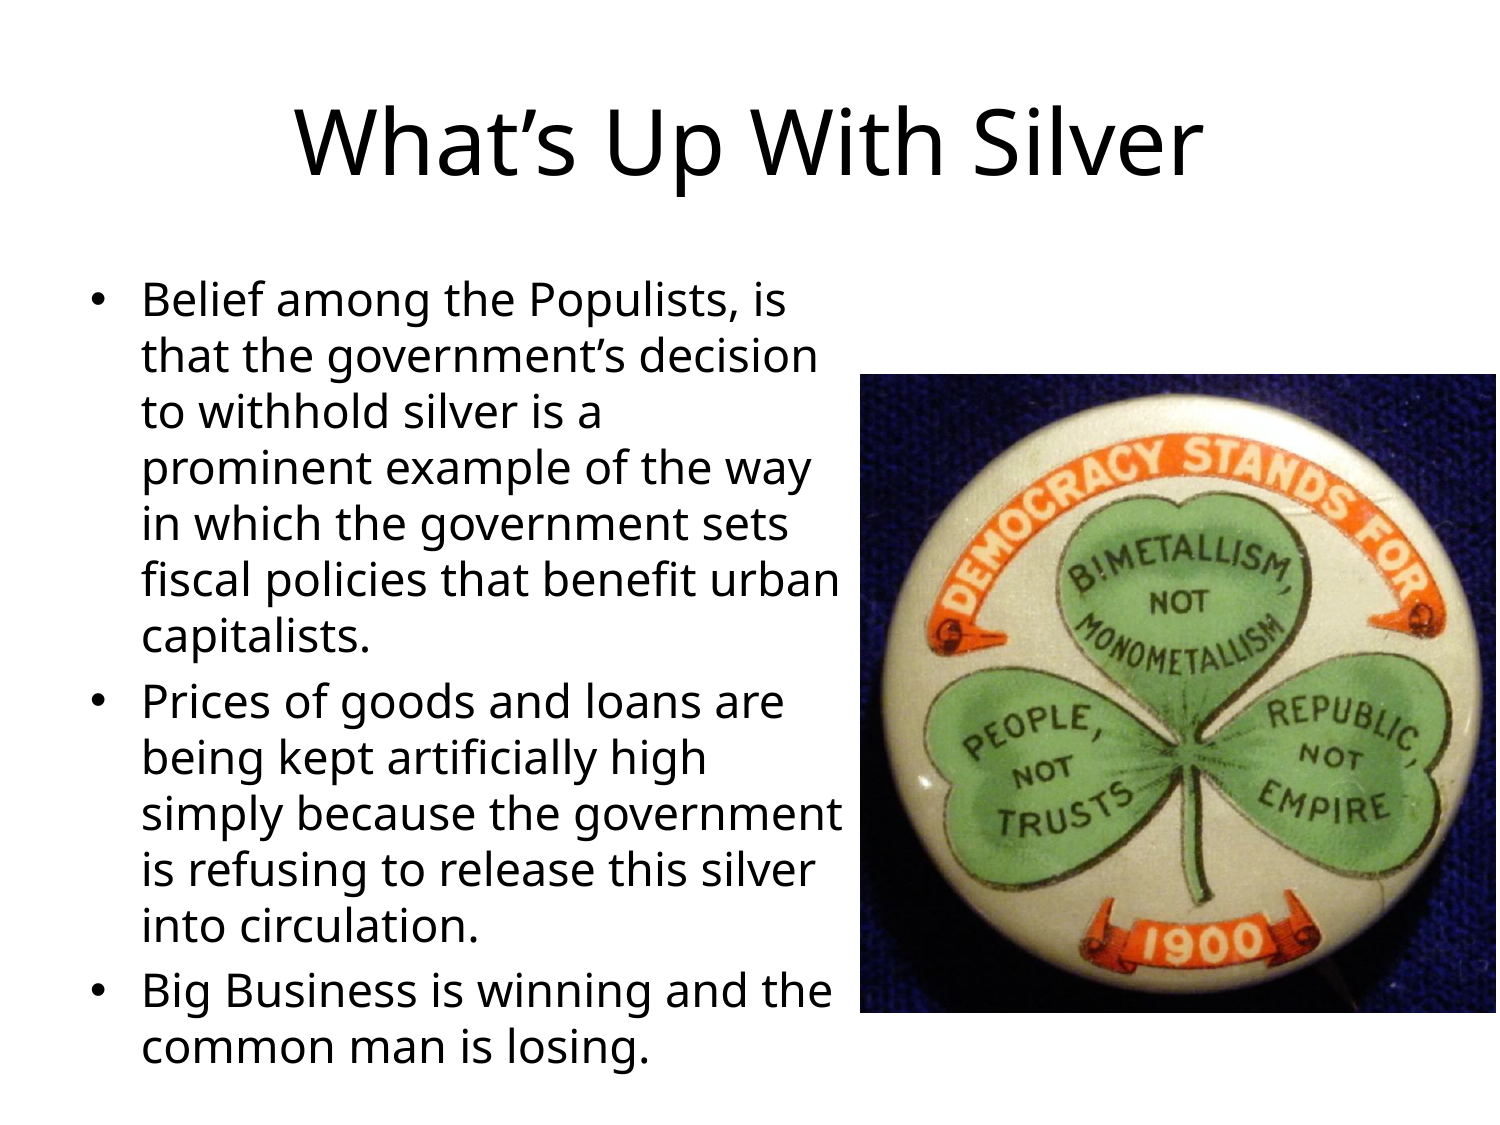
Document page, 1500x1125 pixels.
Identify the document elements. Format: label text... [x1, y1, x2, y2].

list Belief among the Populists, is that the government’s decision to withhold silver is a prominent example of the way in which the government sets fiscal policies that benefit urban capitalists. Prices of goods and loans are being kept artificially high simply because the government is refusing to release this silver into circulation. Big Business is winning and the common man is losing. [75, 262, 863, 1088]
picture [860, 374, 1496, 1013]
title What’s Up With Silver [75, 45, 1425, 233]
